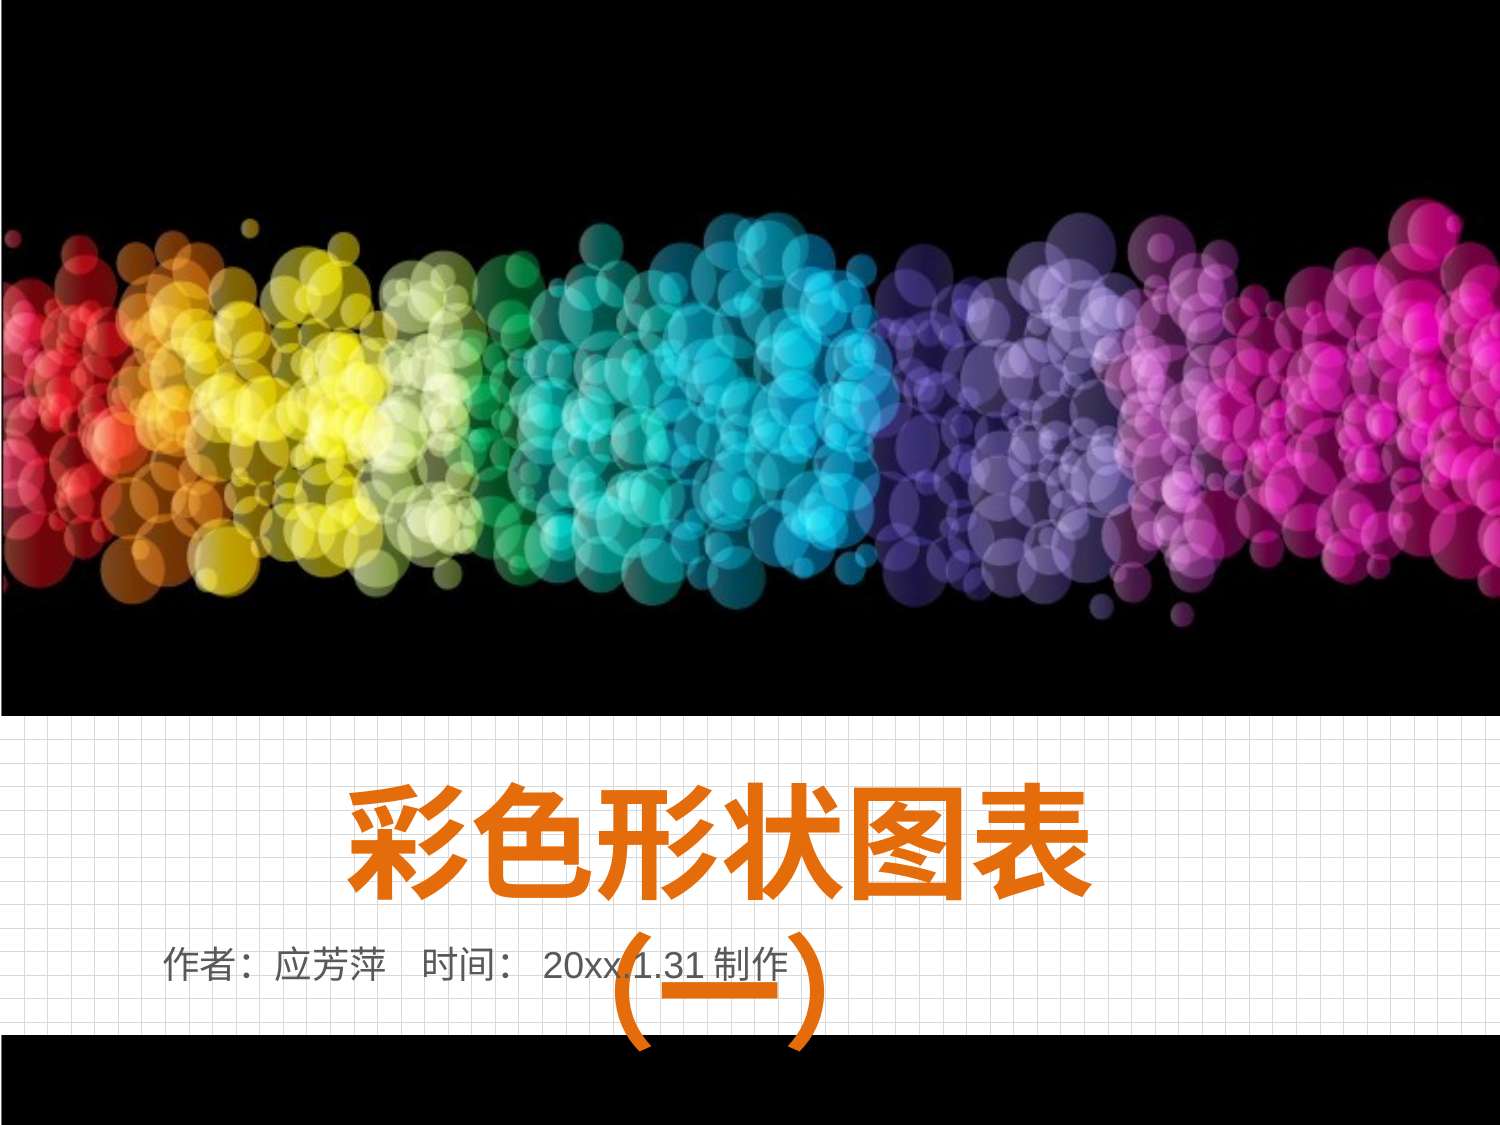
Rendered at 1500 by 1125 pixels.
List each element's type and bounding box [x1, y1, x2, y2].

picture [0, 0, 1500, 714]
text_box [147, 756, 1294, 995]
text_box [0, 714, 1500, 1037]
picture [0, 1037, 1500, 1125]
